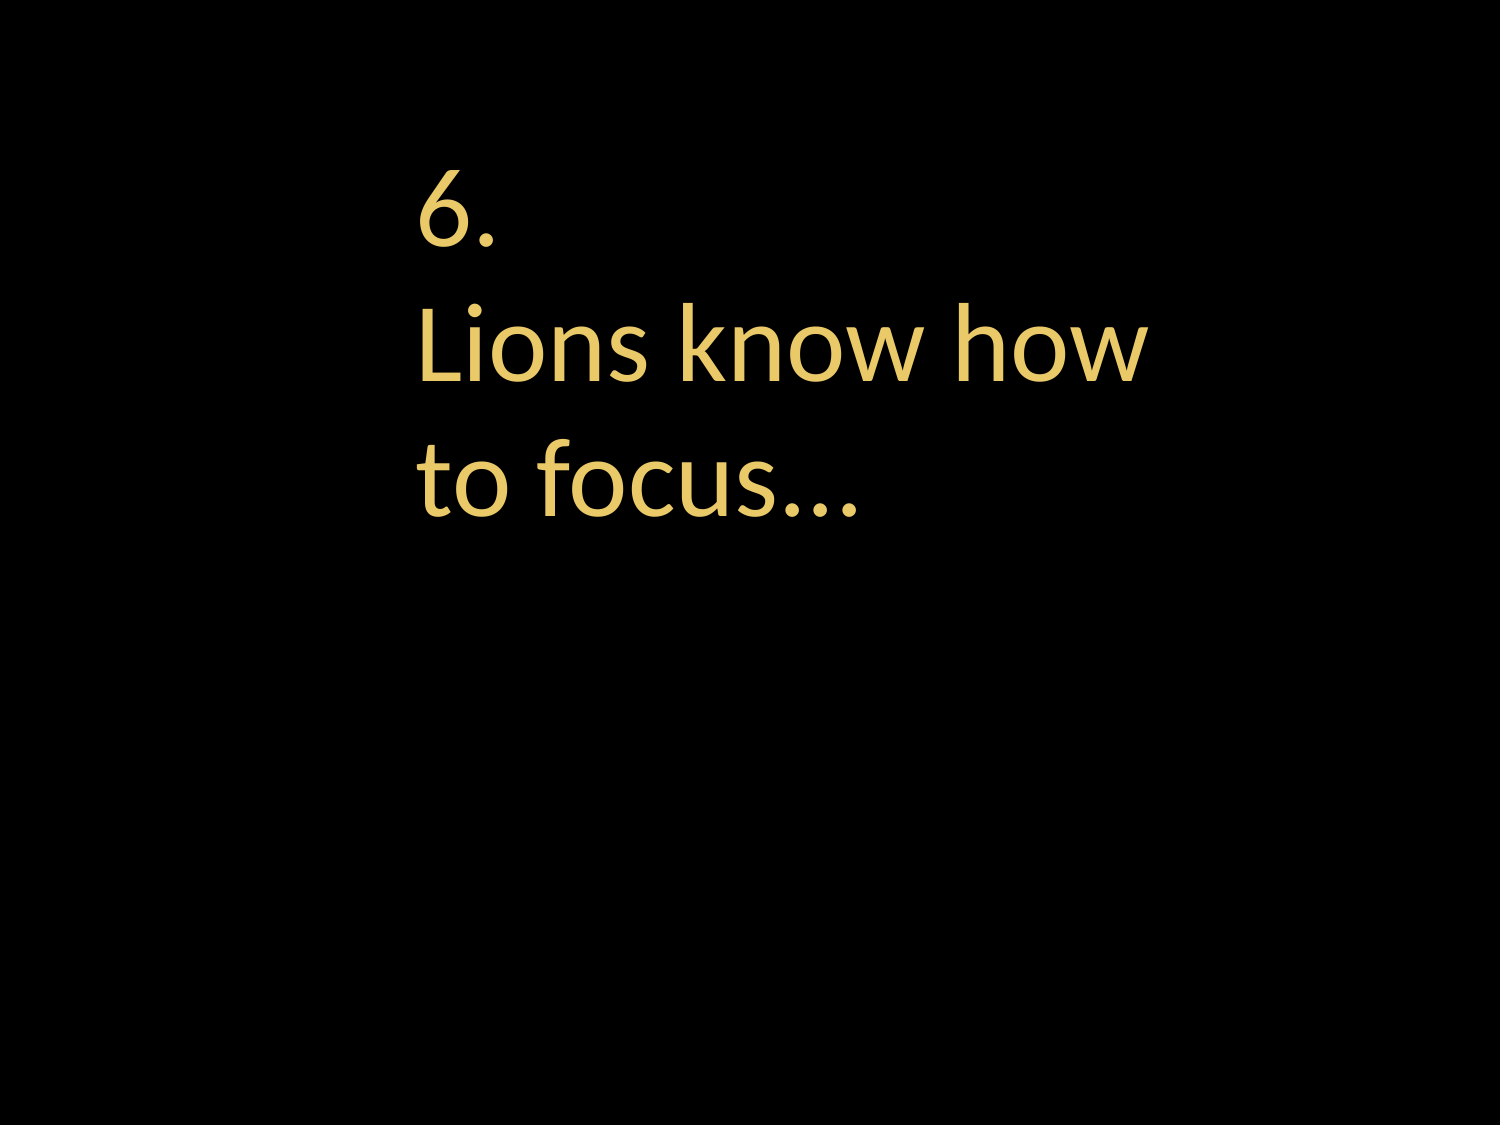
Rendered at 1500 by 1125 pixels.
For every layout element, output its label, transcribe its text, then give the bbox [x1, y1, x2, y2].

text_box 6. Lions know how to focus... [401, 126, 1213, 546]
